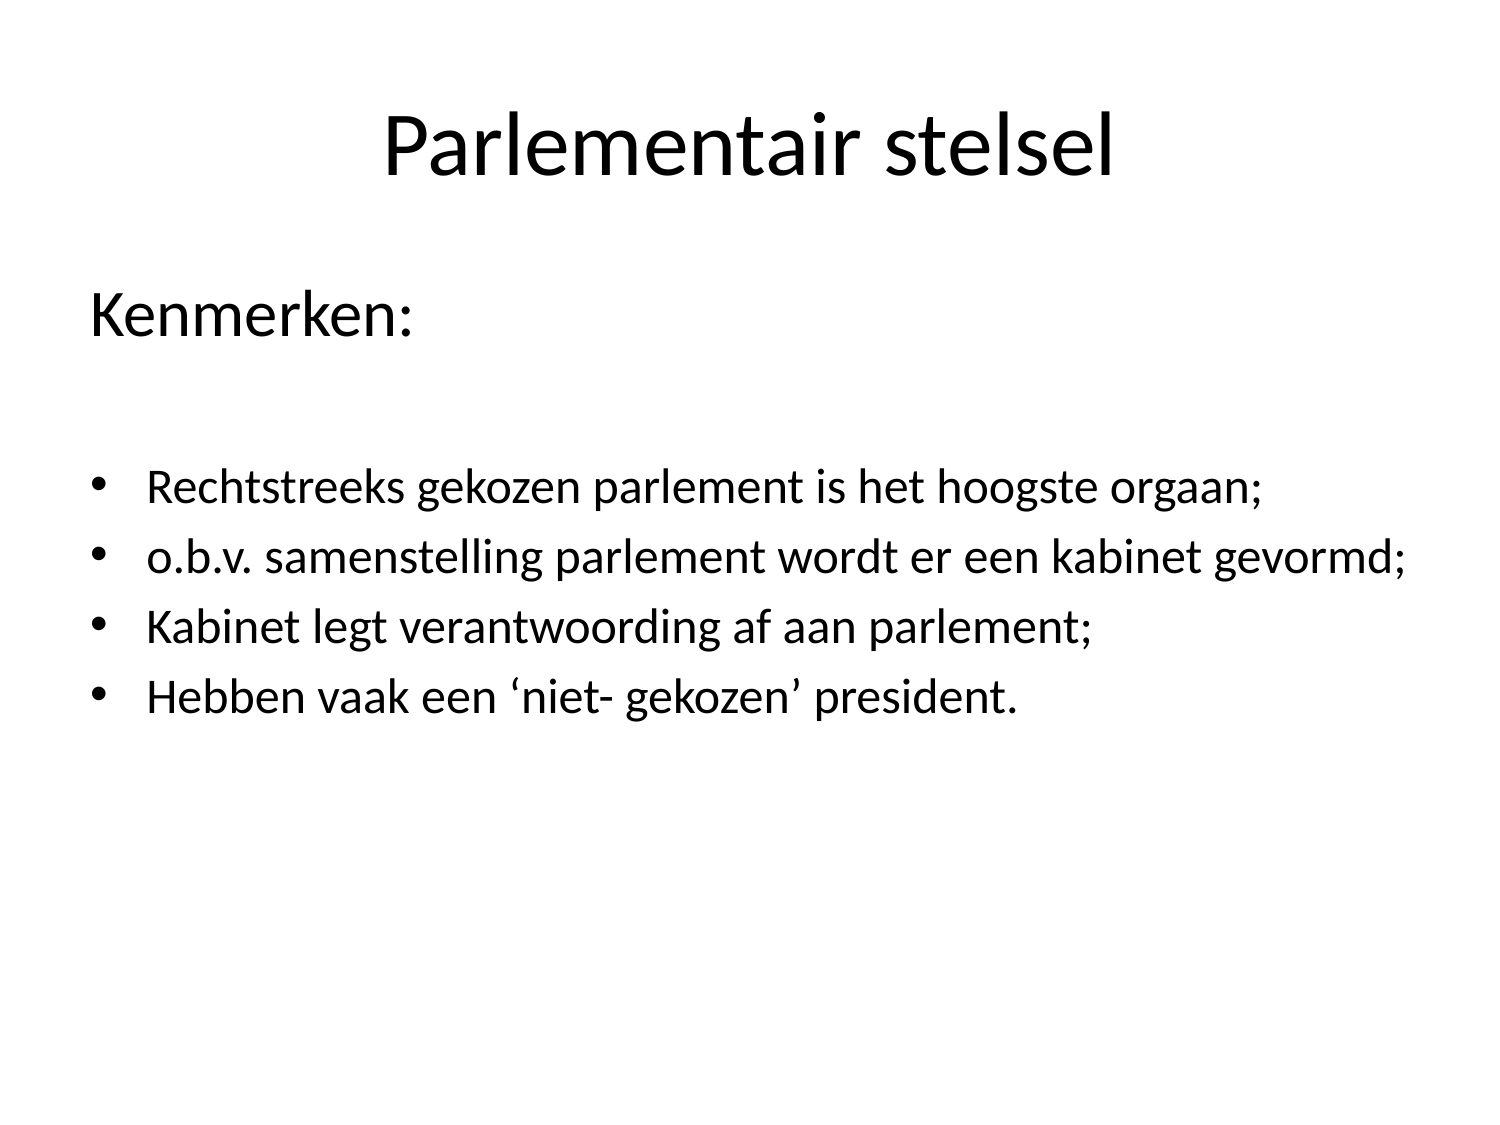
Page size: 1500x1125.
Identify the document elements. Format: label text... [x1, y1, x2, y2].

list Kenmerken: Rechtstreeks gekozen parlement is het hoogste orgaan; o.b.v. samenstelling parlement wordt er een kabinet gevormd; Kabinet legt verantwoording af aan parlement; Hebben vaak een ‘niet- gekozen’ president. [75, 262, 1425, 1005]
title Parlementair stelsel [75, 45, 1425, 233]
